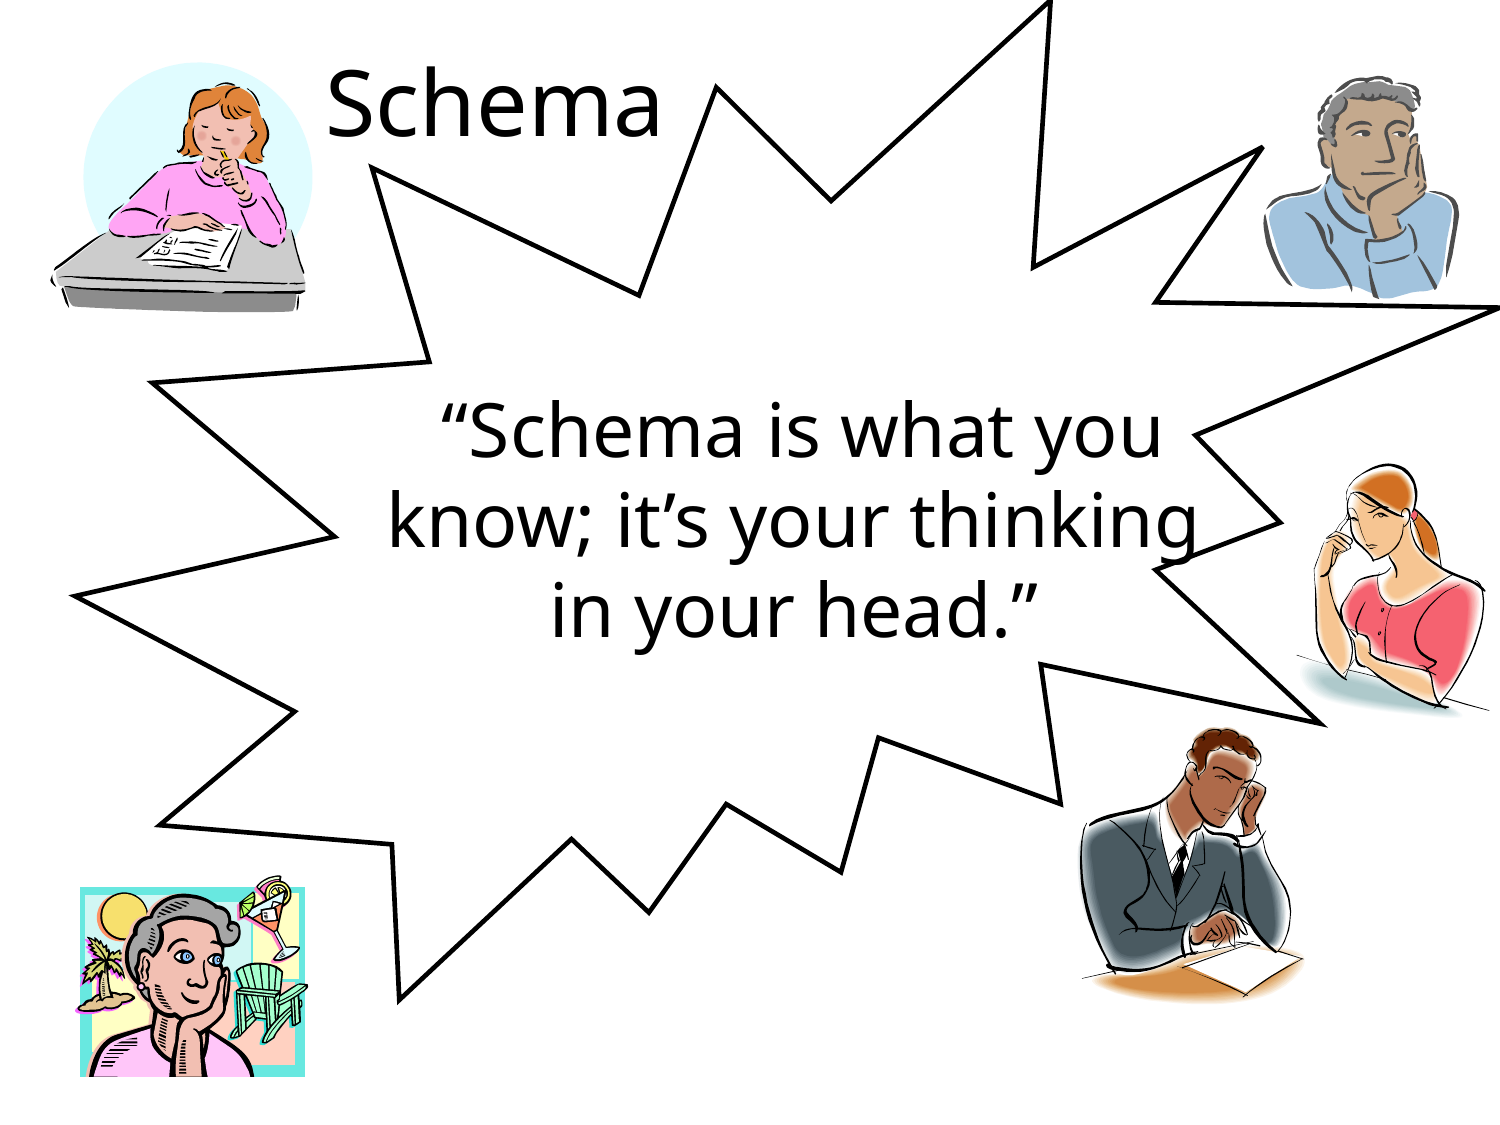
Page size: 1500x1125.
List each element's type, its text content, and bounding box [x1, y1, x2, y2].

picture [49, 62, 313, 314]
text_box “Schema is what you know; it’s your thinking in your head.” [362, 374, 1225, 660]
picture [1295, 462, 1491, 721]
text_box Schema [274, 37, 717, 163]
picture [74, 874, 309, 1078]
picture [1262, 74, 1461, 301]
text_box [74, 0, 1500, 1000]
picture [1074, 724, 1309, 1007]
